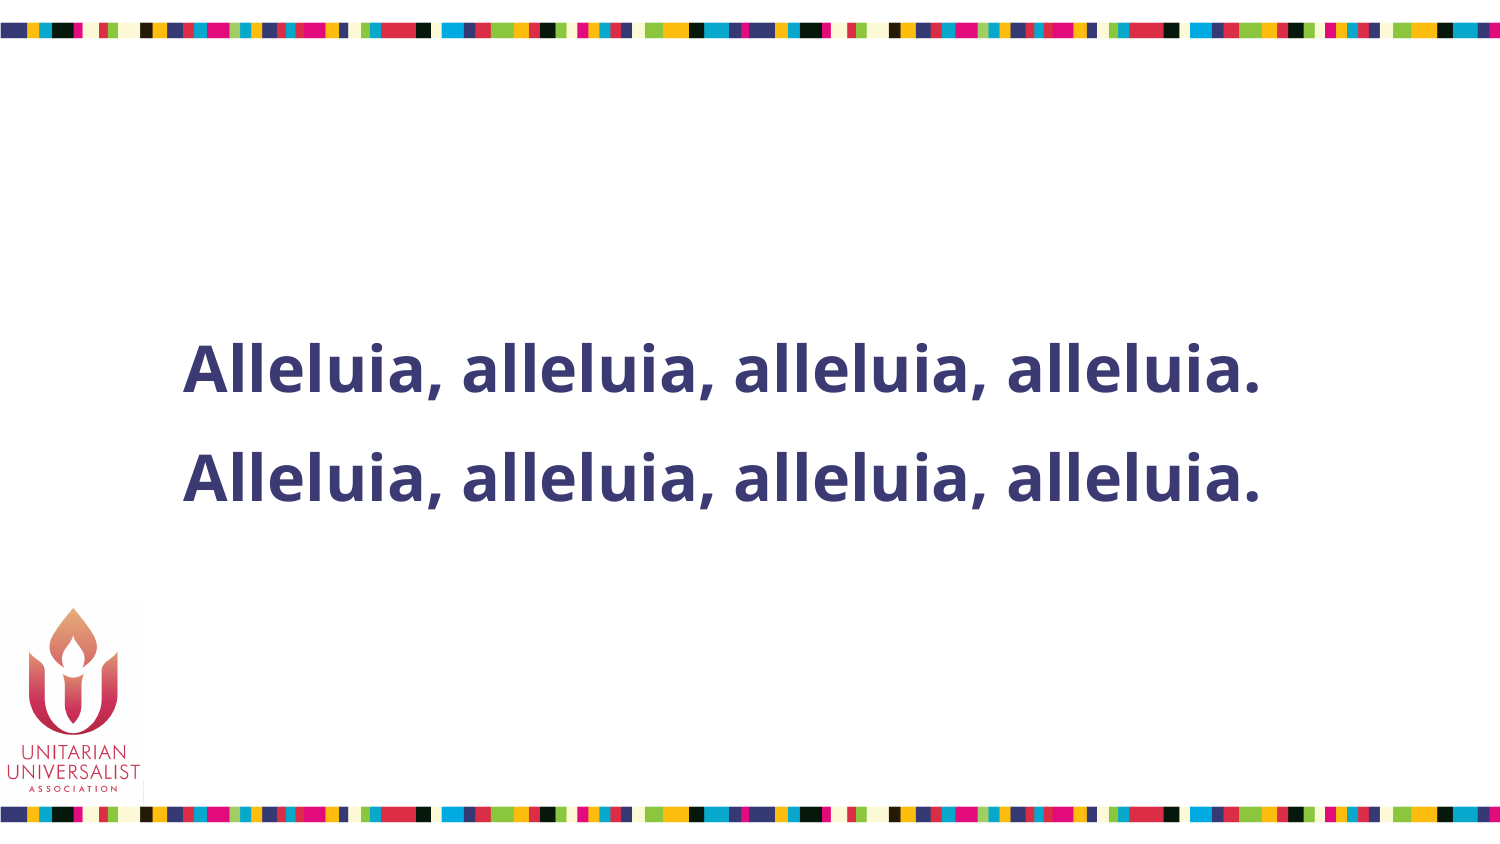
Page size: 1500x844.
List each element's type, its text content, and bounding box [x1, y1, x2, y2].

text_box Alleluia, alleluia, alleluia, alleluia. Alleluia, alleluia, alleluia, alleluia. [168, 312, 1493, 529]
picture [0, 600, 1500, 824]
picture [0, 22, 1500, 40]
